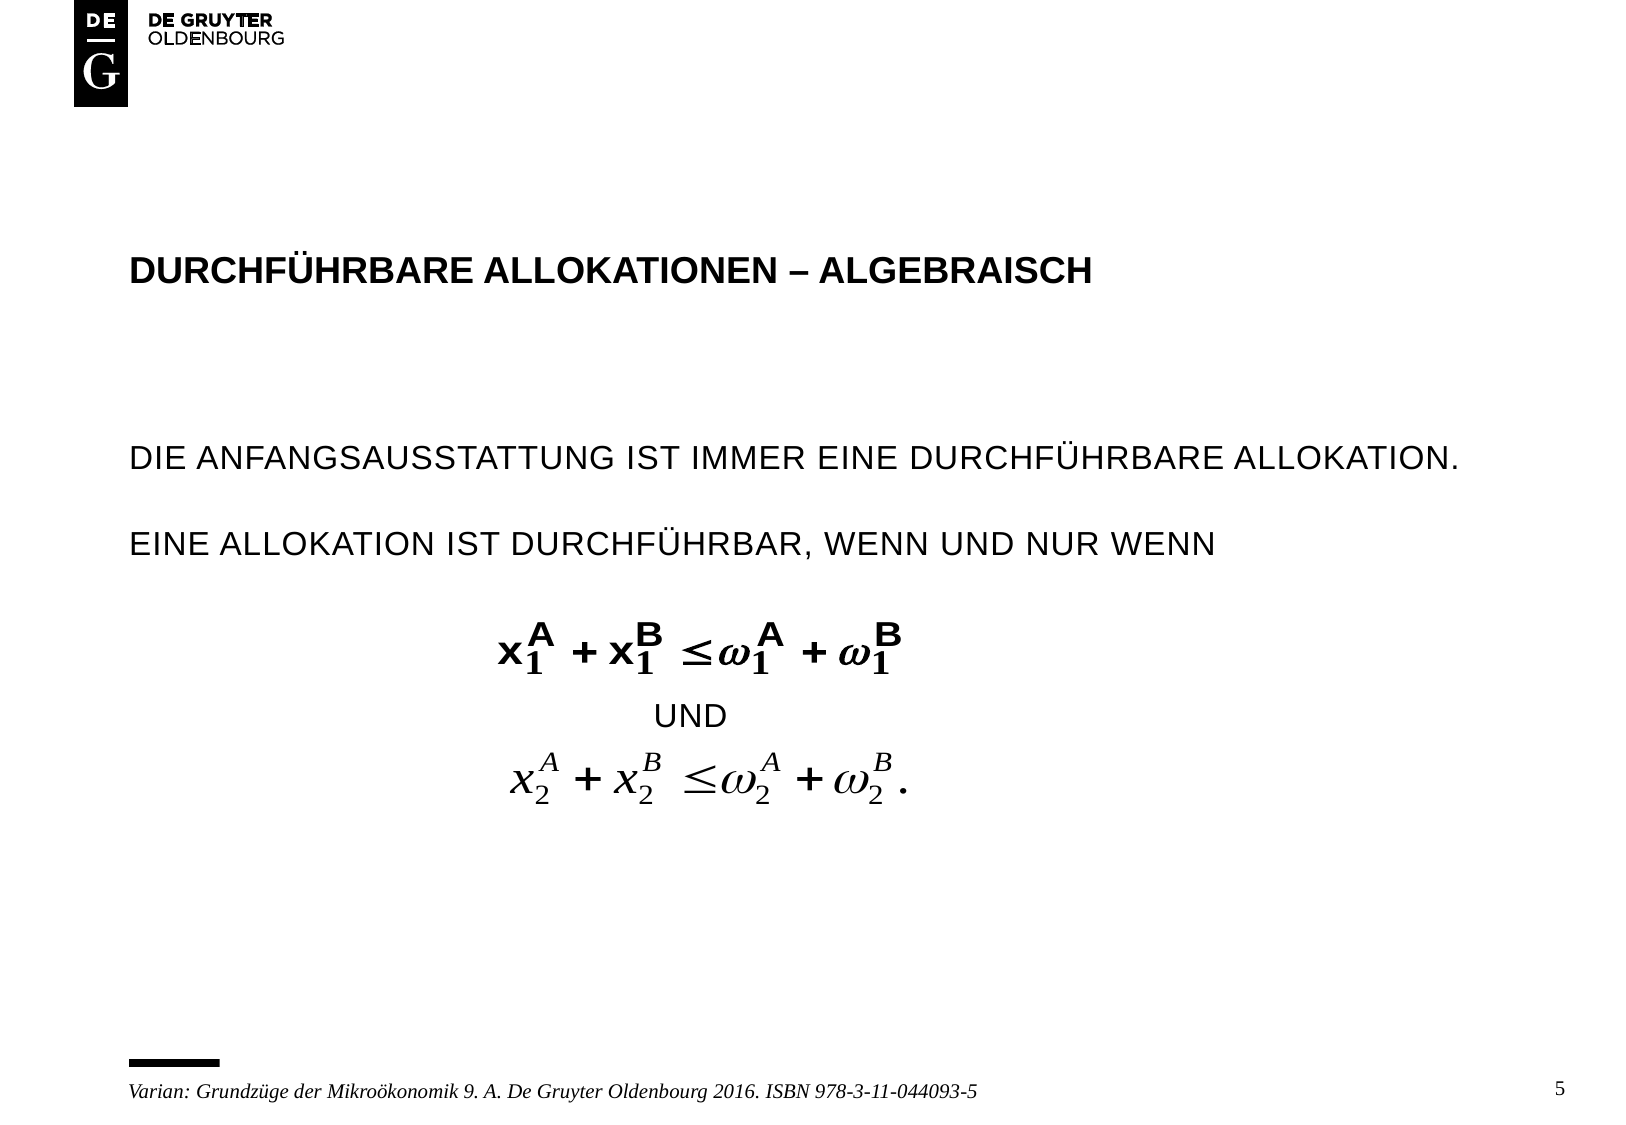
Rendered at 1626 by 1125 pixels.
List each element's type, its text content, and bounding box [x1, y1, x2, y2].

slide_number 5 [1554, 1074, 1614, 1104]
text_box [499, 741, 918, 814]
title DURCHFÜHRBARE ALLOKATIONEN – Algebraisch [129, 245, 1556, 328]
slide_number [128, 1077, 1539, 1108]
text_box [495, 614, 905, 677]
list DIE ANFANGSAUSSTATTUNG IST IMMER EINE DURCHFÜHRBARE ALLOKATION. EINE ALLOKATION IST DURCHFÜHRBAR, WENN UND NUR WENN UND [129, 355, 1556, 1018]
